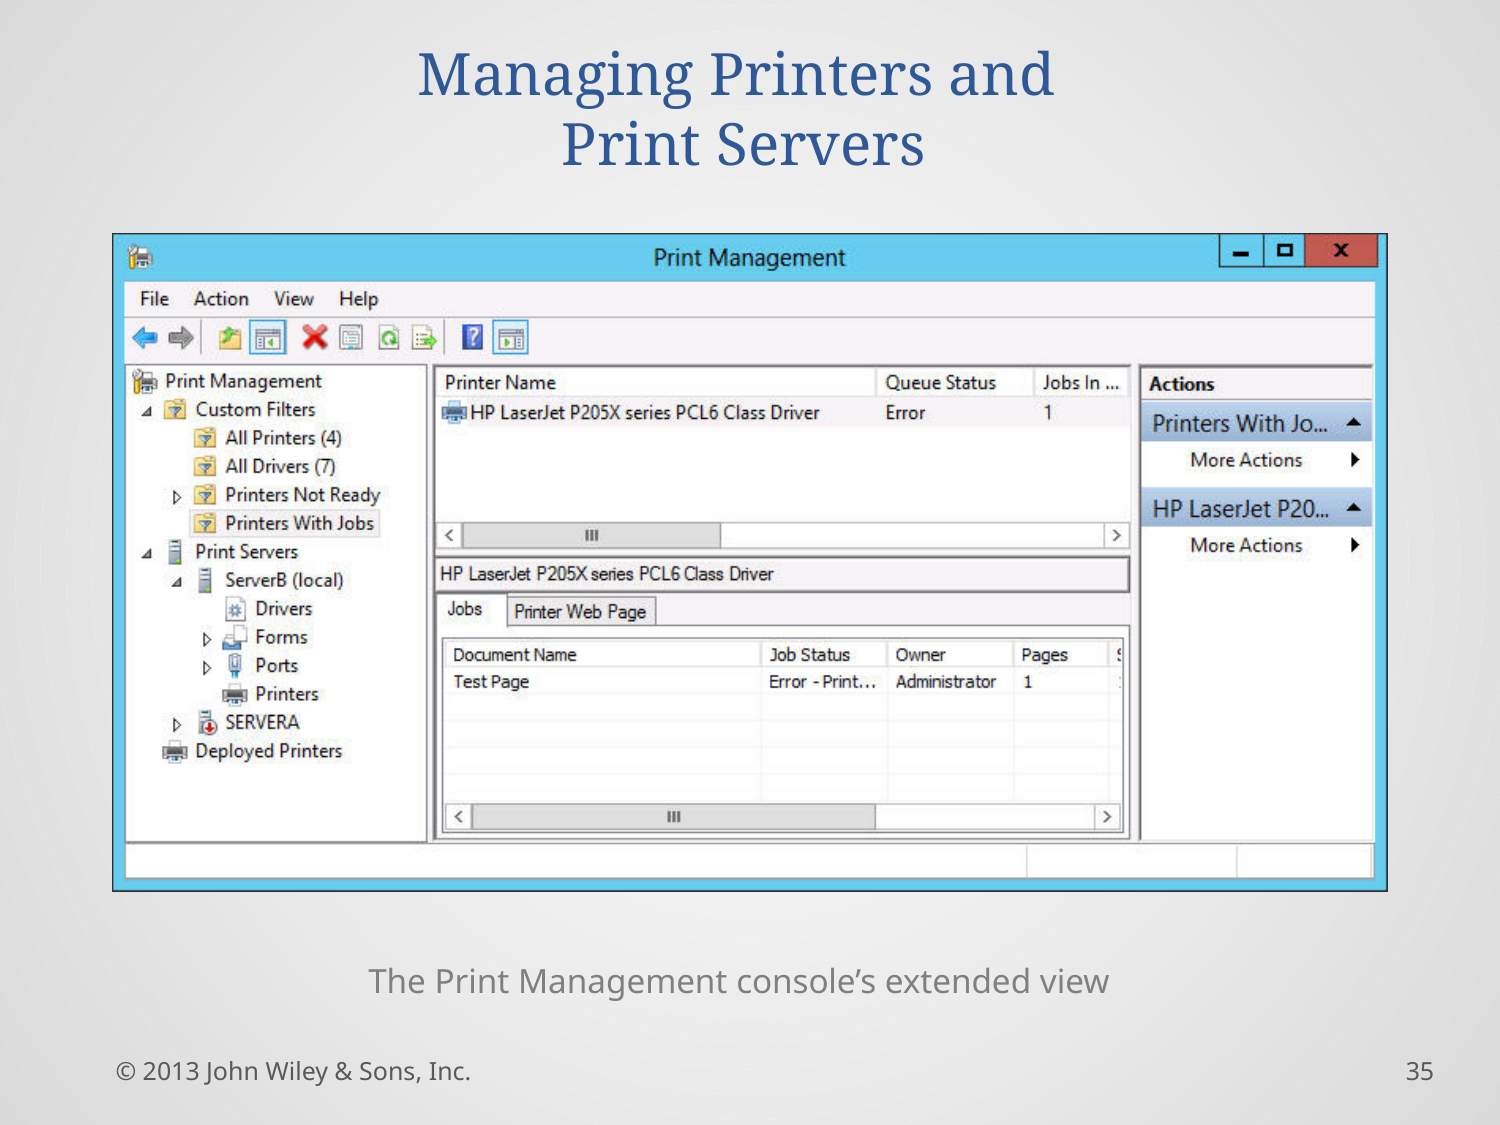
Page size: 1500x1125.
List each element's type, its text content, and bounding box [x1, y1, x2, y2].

slide_number 35 [1401, 1042, 1494, 1103]
title Managing Printers and Print Servers [275, 37, 1213, 185]
footer © 2013 John Wiley & Sons, Inc. [108, 1042, 576, 1103]
list The Print Management console’s extended view [275, 961, 1213, 1041]
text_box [112, 233, 1388, 955]
